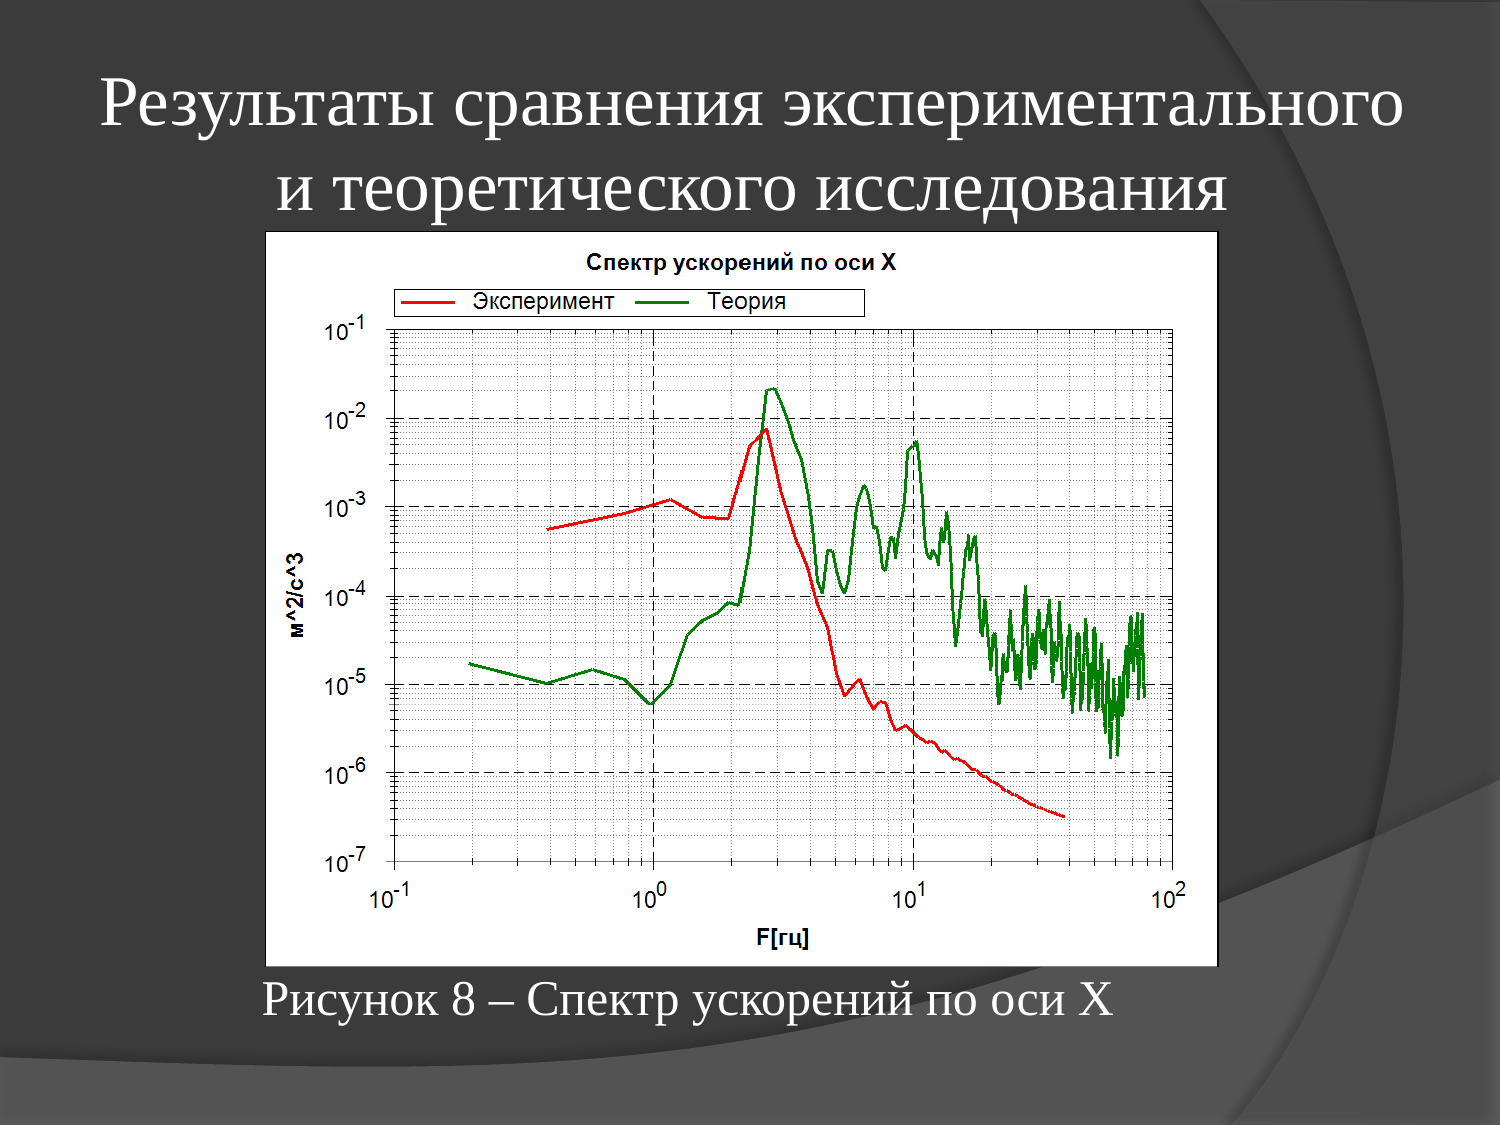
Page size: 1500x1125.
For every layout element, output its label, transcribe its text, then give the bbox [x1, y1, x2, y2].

picture [265, 231, 1219, 968]
text_box Рисунок 8 – Спектр ускорений по оси Х [140, 958, 1230, 1034]
title Результаты сравнения экспериментального и теоретического исследования [75, 45, 1430, 282]
